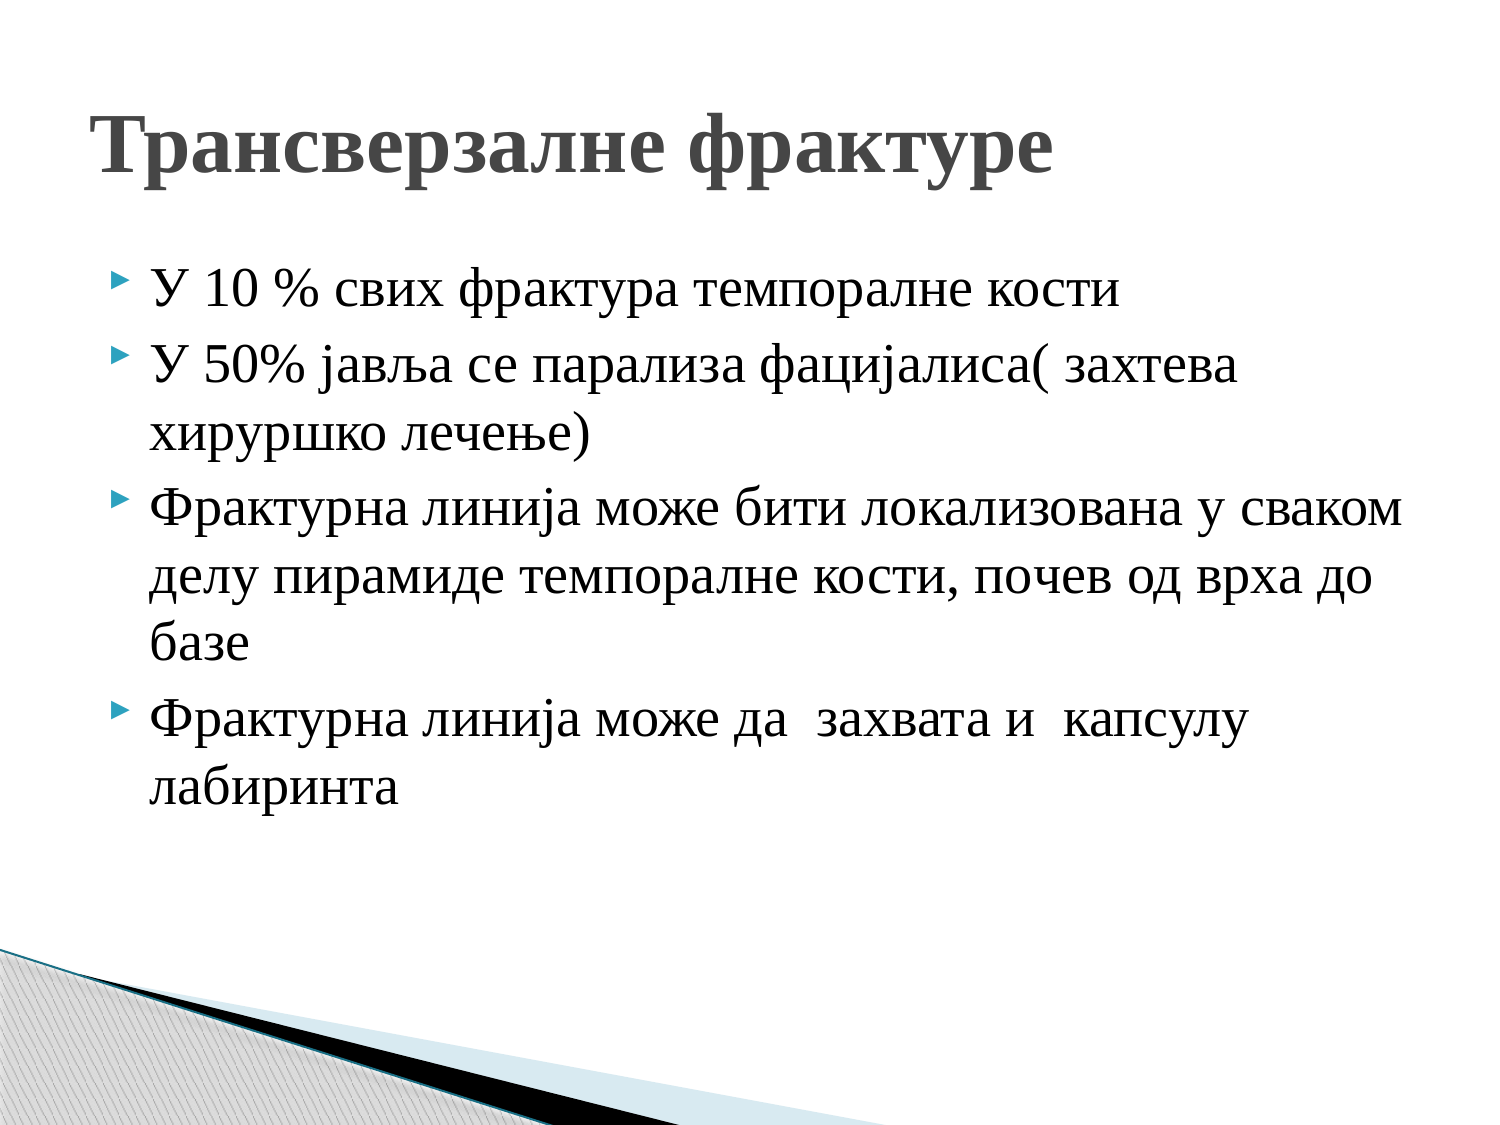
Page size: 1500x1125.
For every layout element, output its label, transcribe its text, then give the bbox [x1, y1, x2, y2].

title Трансверзалне фрактуре [75, 45, 1425, 233]
list У 10 % свих фрактура темпоралне кости У 50% јавља се парализа фацијалиса( захтева хируршко лечење) Фрактурна линија може бити локализована у сваком делу пирамиде темпоралне кости, почев од врха до базе Фрактурна линија може да захвата и капсулу лабиринта [74, 242, 1426, 986]
